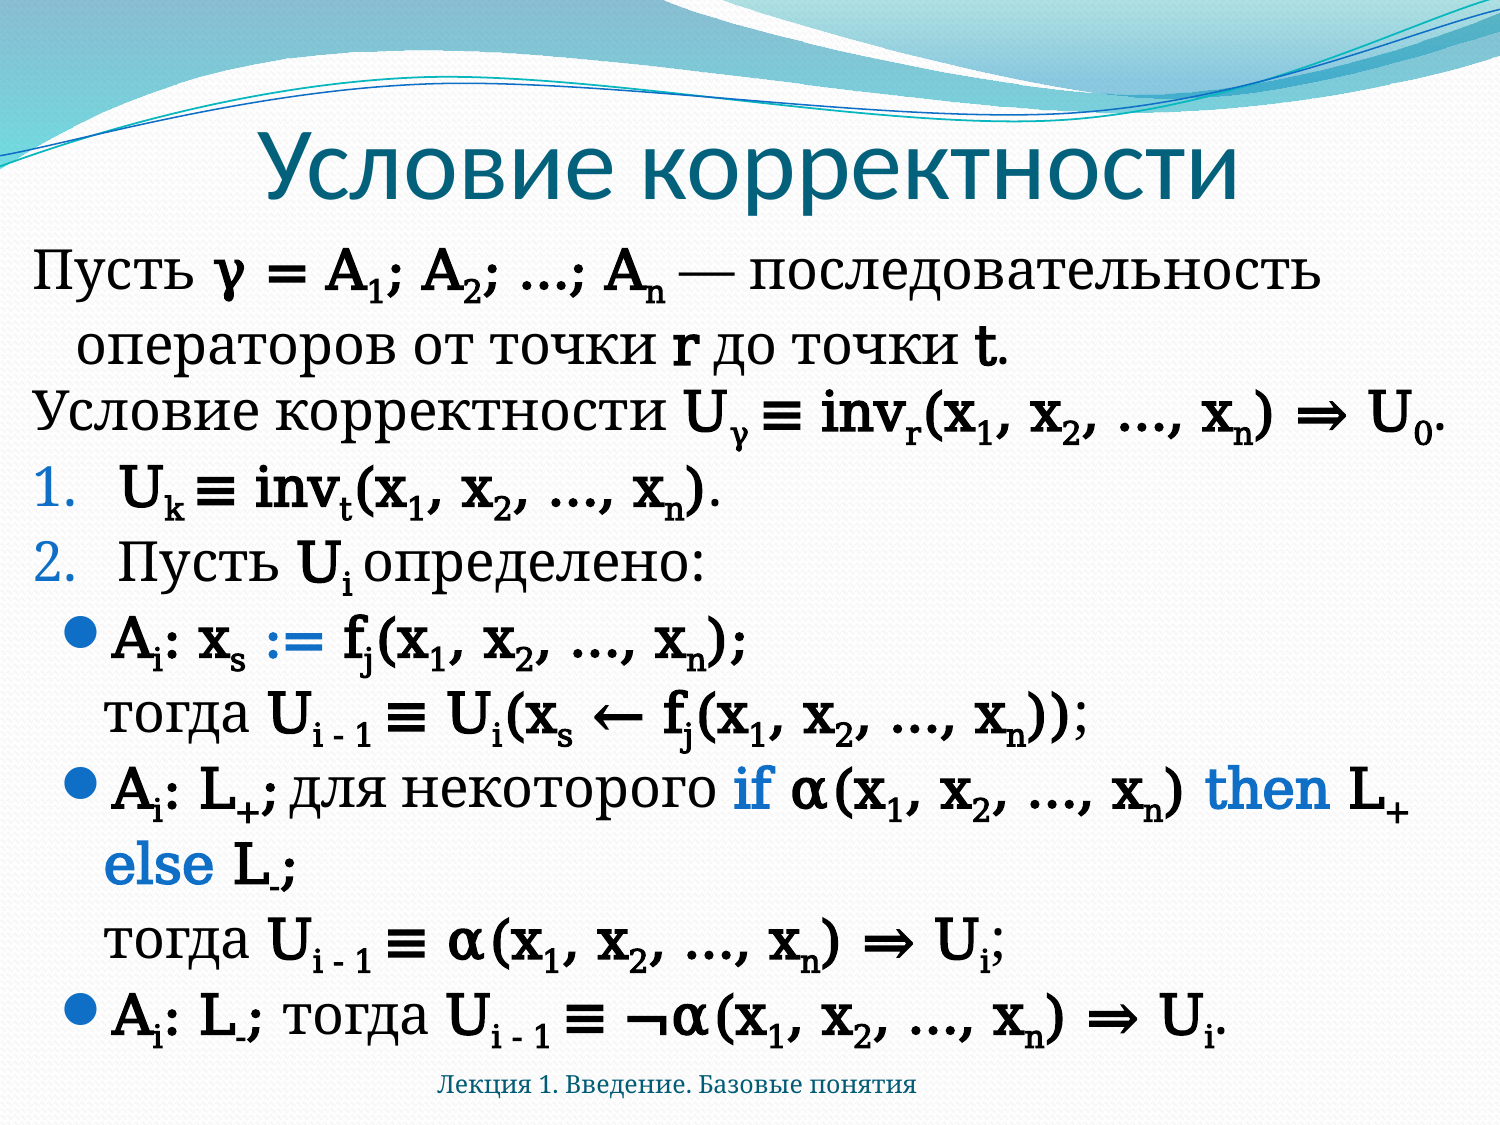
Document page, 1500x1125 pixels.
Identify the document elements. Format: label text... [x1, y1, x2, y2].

title Условие корректности [17, 32, 1483, 219]
footer Лекция 1. Введение. Базовые понятия [437, 1042, 988, 1103]
list Пусть γ = A1; A2; …; An — последовательность операторов от точки r до точки t. Условие корректности Uγ ≡ invr(x1, x2, …, xn) ⇒ U0. Uk ≡ invt(x1, x2, …, xn). Пусть Ui определено: Ai: xs := fj(x1, x2, …, xn); тогда Ui - 1 ≡ Ui(xs ← fj(x1, x2, …, xn)); Ai: L+; для некоторого if α(x1, x2, …, xn) then L+ else L-; тогда Ui - 1 ≡ α(x1, x2, …, xn) ⇒ Ui; Ai: L-; тогда Ui - 1 ≡ ¬α(x1, x2, …, xn) ⇒ Ui. [17, 219, 1483, 1069]
